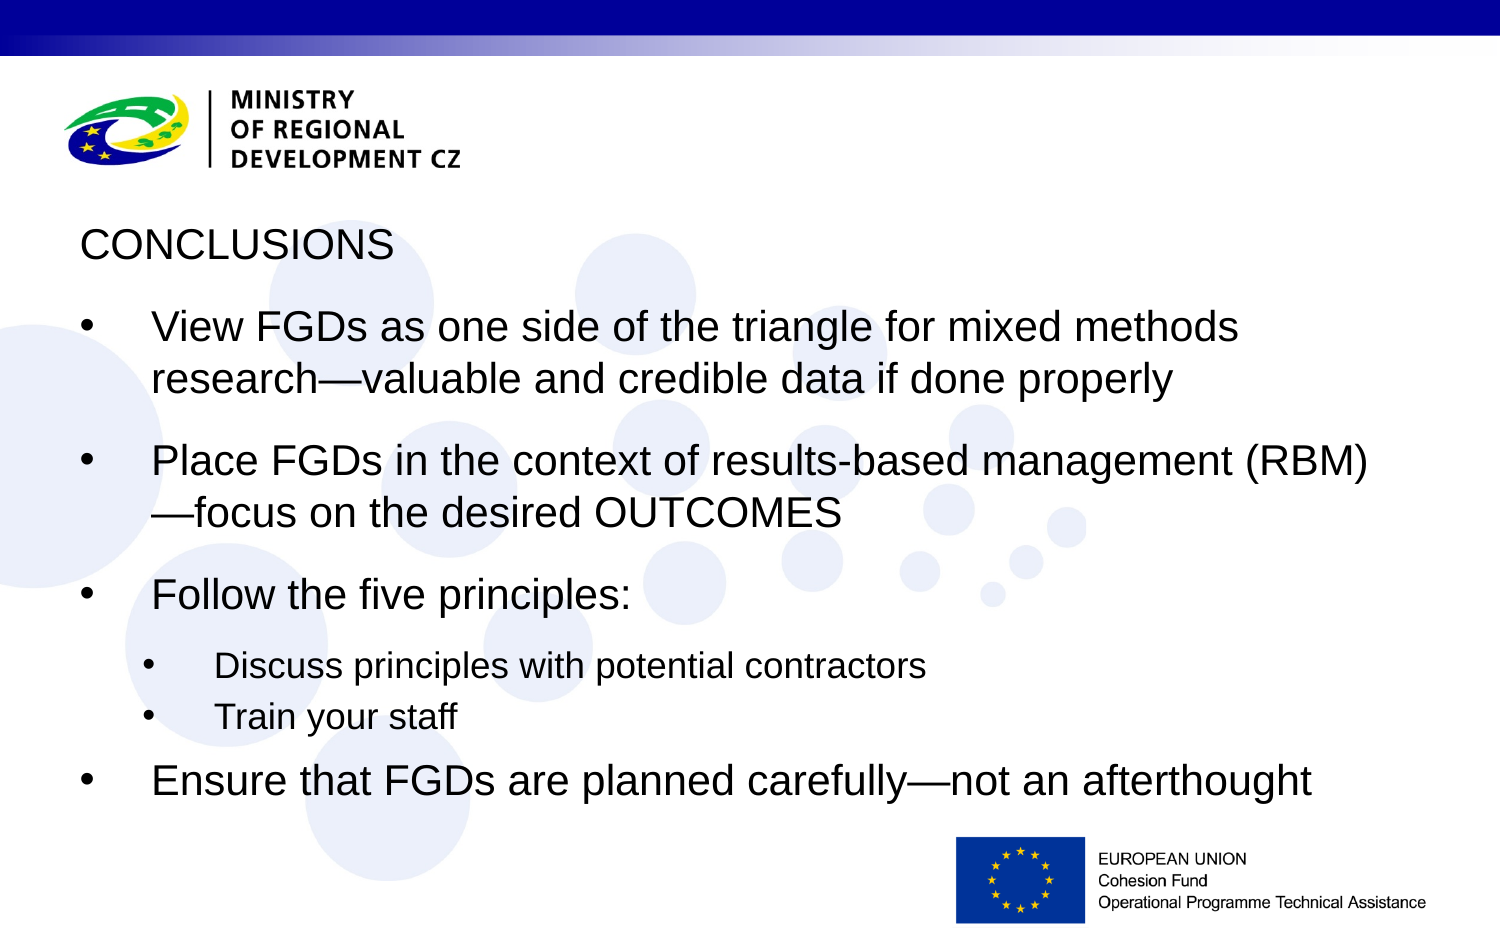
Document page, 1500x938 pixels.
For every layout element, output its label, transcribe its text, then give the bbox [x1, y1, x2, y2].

picture [64, 90, 460, 168]
picture [0, 220, 1472, 938]
list CONCLUSIONS View FGDs as one side of the triangle for mixed methods research—valuable and credible data if done properly Place FGDs in the context of results-based management (RBM)—focus on the desired OUTCOMES Follow the five principles: Discuss principles with potential contractors Train your staff Ensure that FGDs are planned carefully—not an afterthought [64, 208, 1425, 820]
